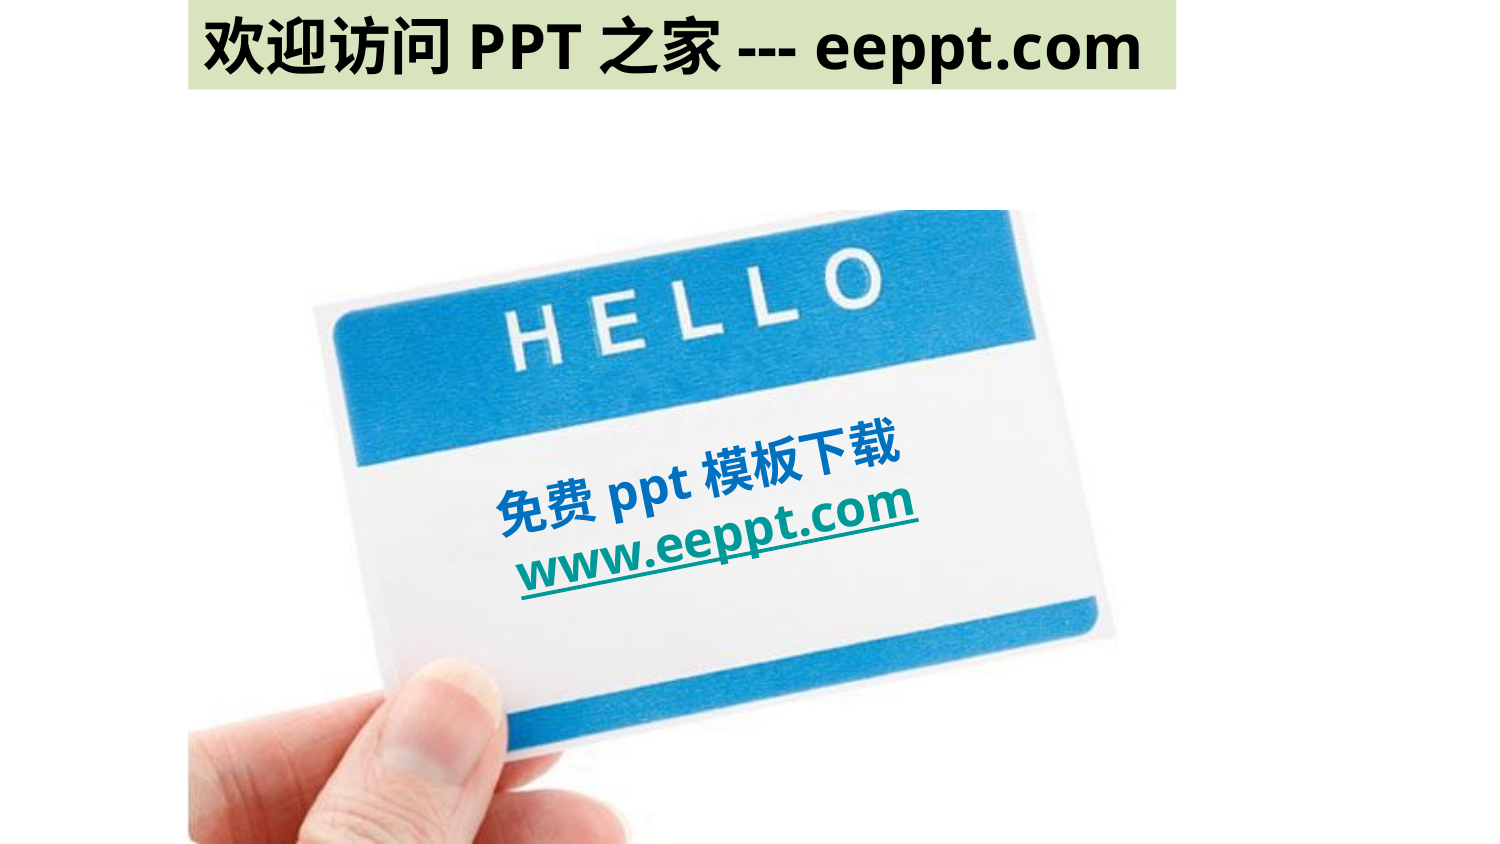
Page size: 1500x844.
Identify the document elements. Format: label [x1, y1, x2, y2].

text_box [187, 0, 1230, 844]
